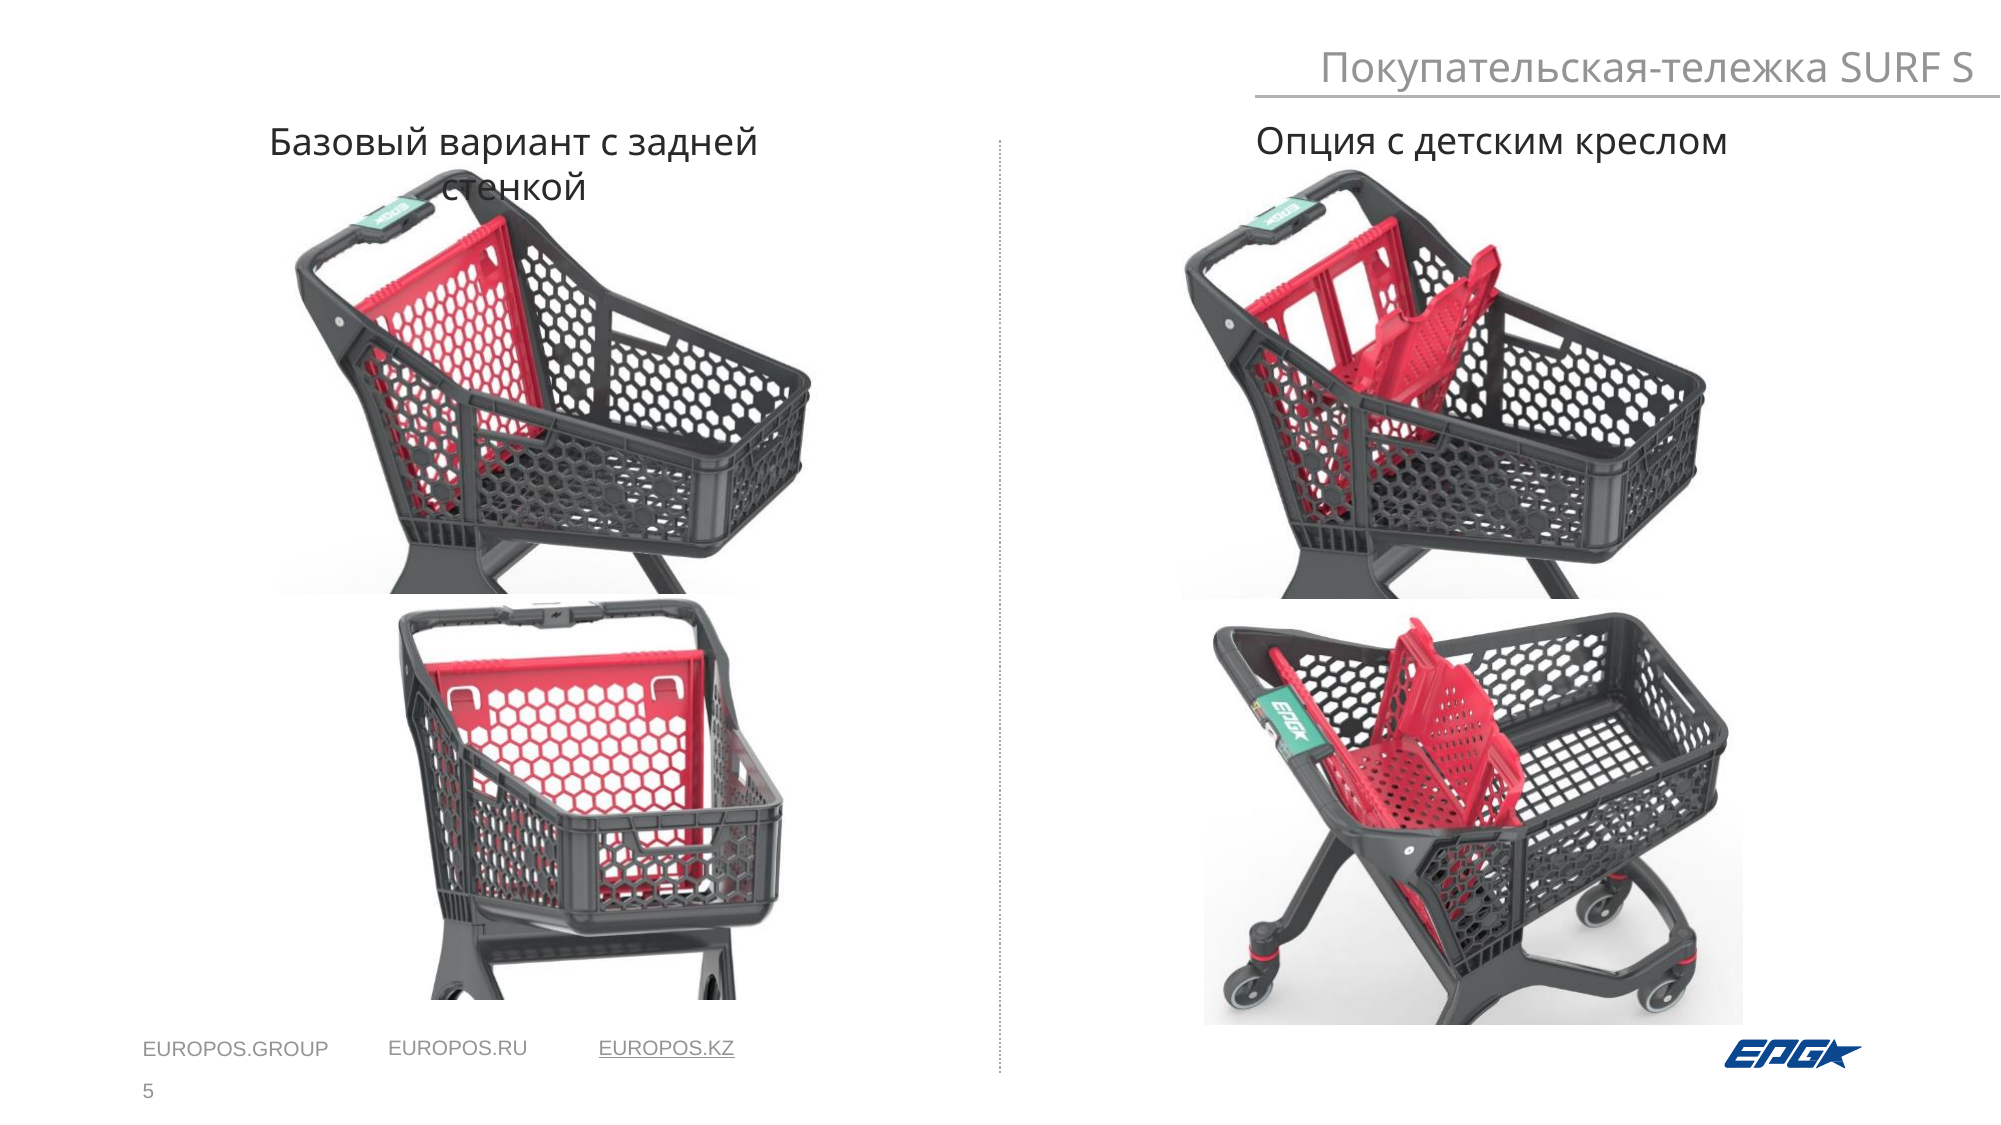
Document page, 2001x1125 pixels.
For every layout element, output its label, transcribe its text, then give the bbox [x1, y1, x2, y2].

picture [279, 146, 821, 1000]
text_box Покупательская-тележка SURF S [779, 33, 1990, 99]
text_box Опция с детским креслом [1204, 109, 1780, 170]
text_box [135, 1027, 1863, 1069]
text_box 5 [136, 1071, 356, 1109]
picture [1181, 146, 1743, 1025]
text_box Базовый вариант с задней стенкой [207, 110, 821, 215]
